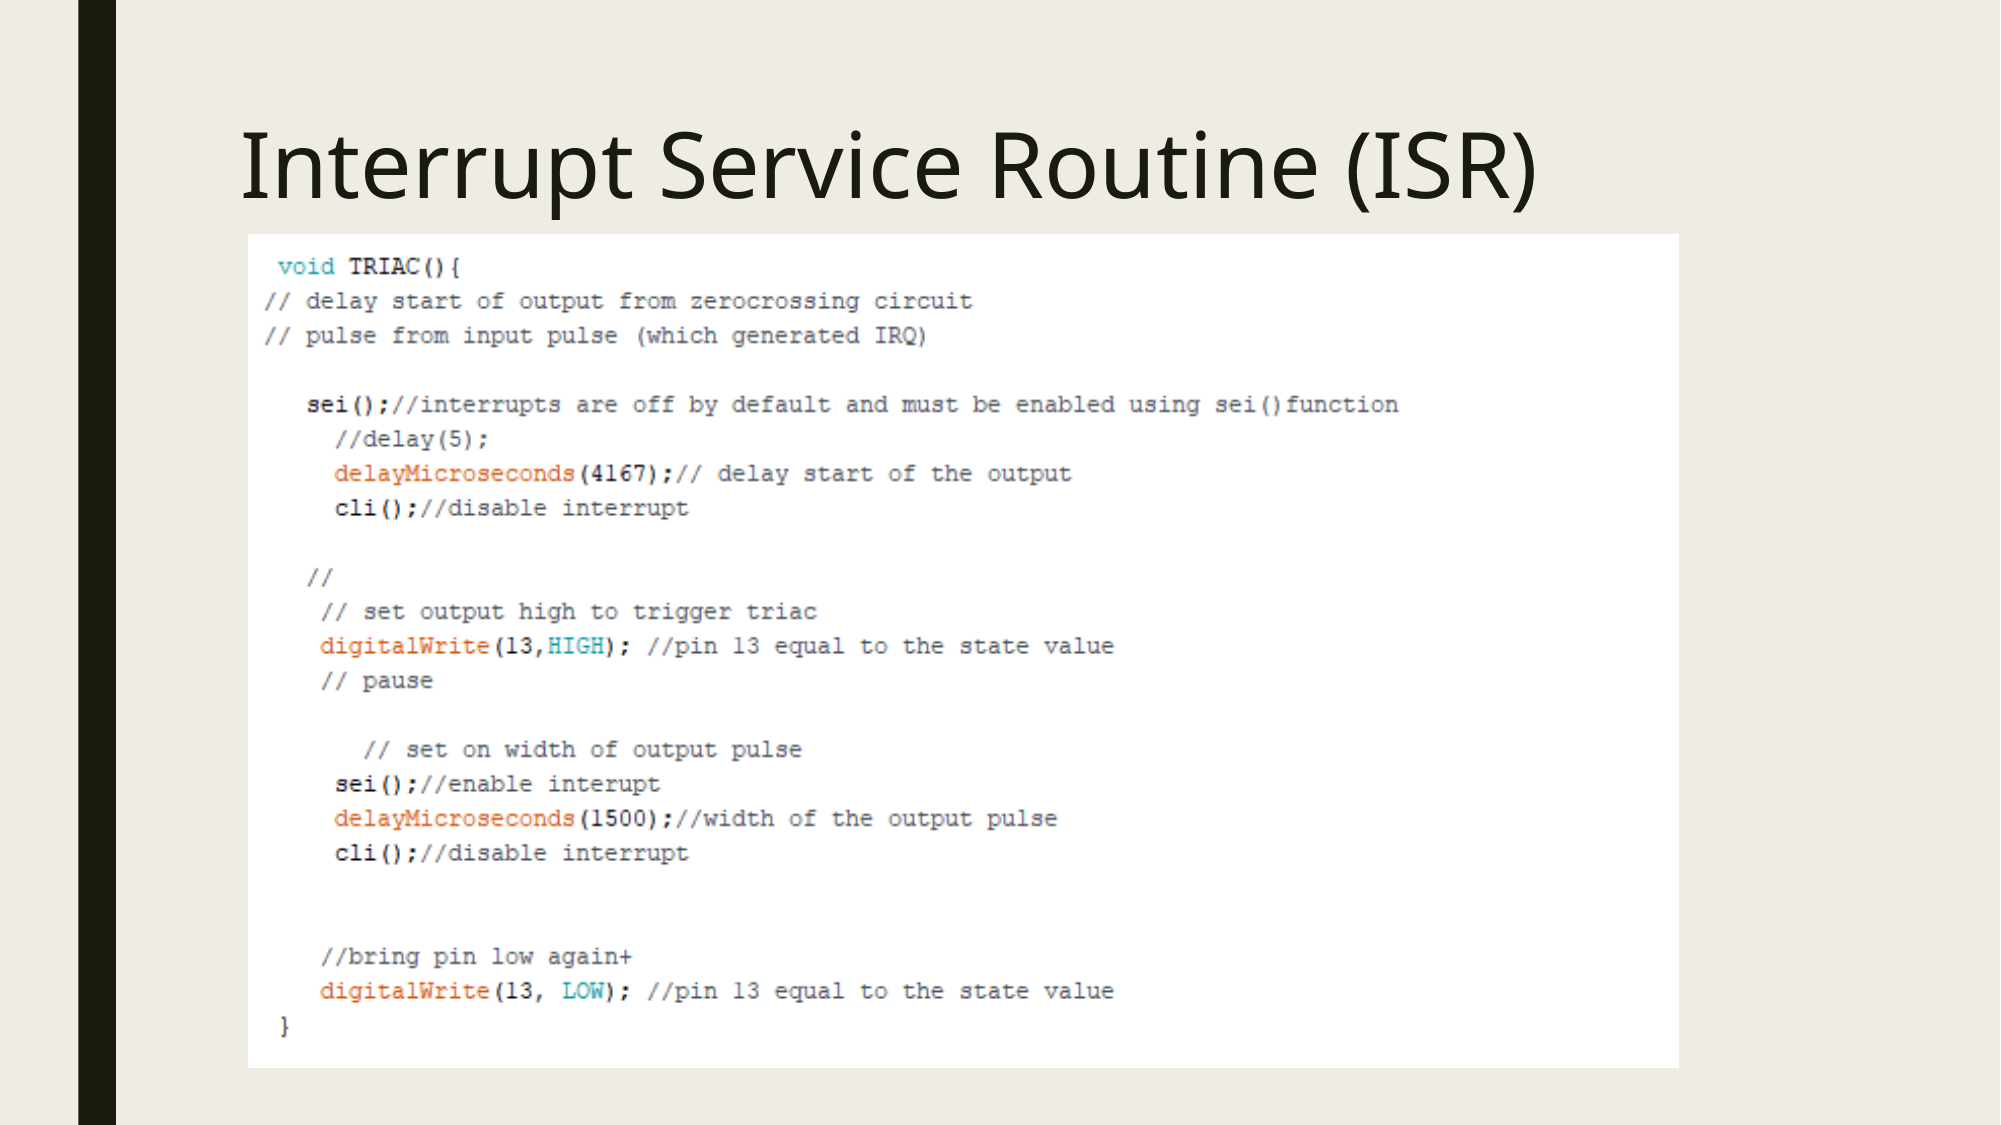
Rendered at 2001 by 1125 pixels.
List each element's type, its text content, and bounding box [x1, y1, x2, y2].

picture [247, 234, 1679, 1068]
title Interrupt Service Routine (ISR) [225, 112, 1800, 357]
